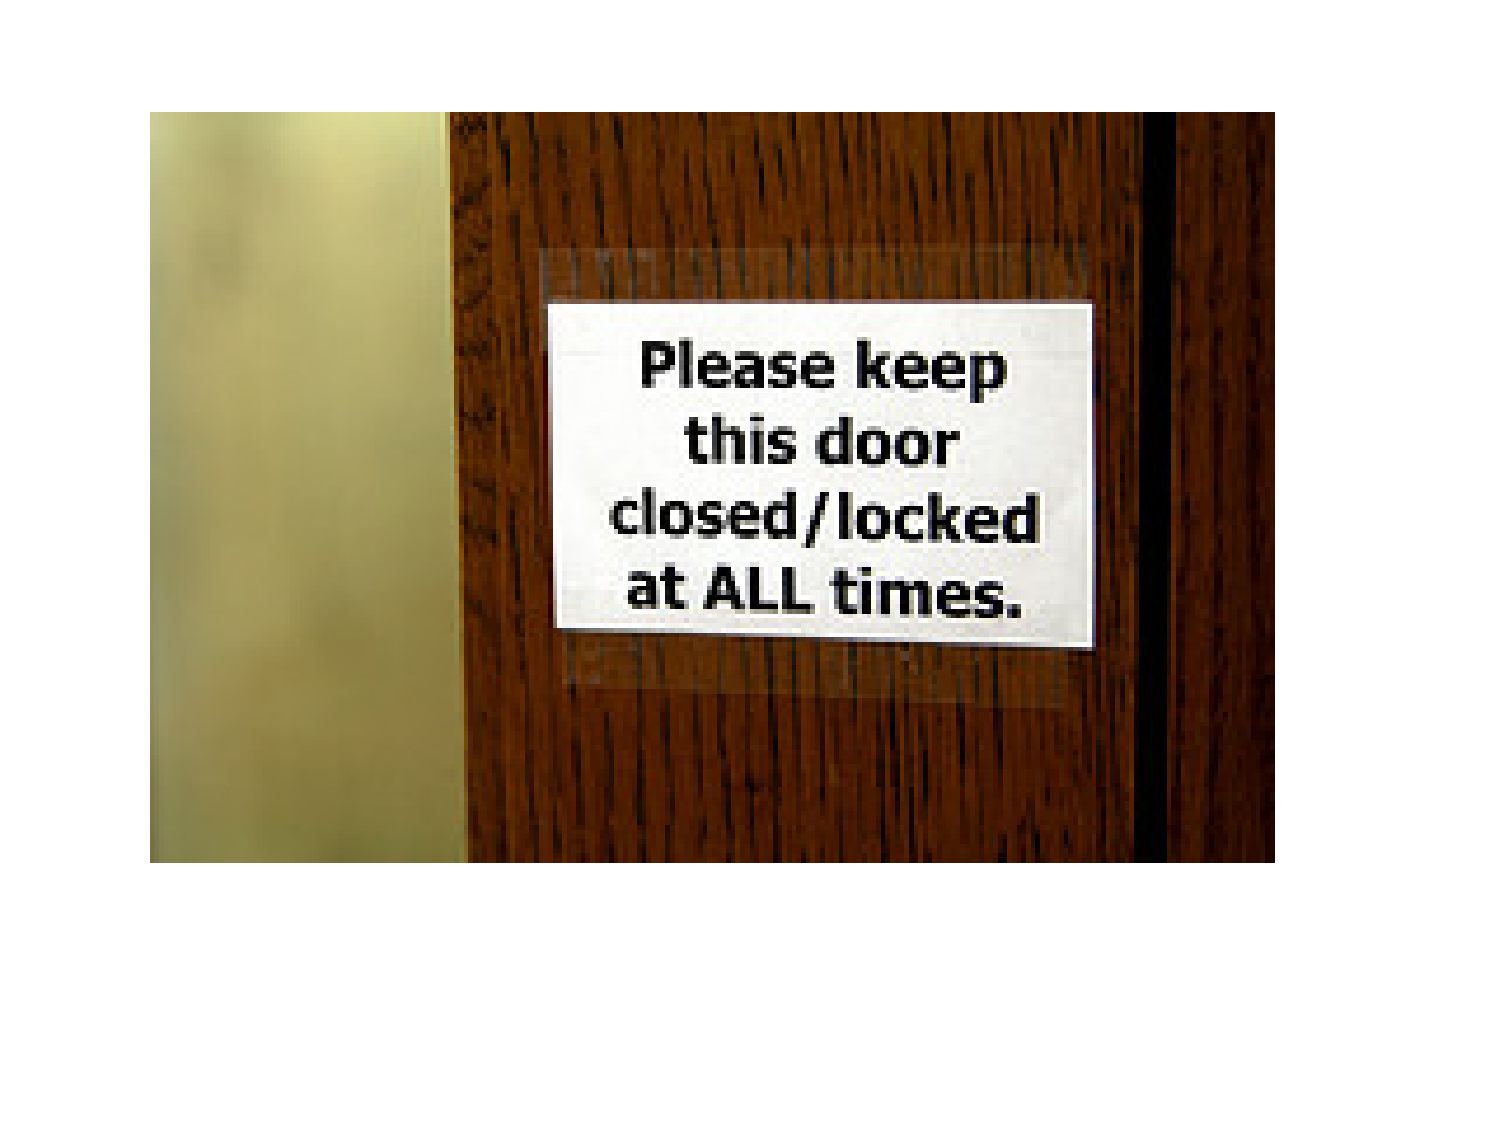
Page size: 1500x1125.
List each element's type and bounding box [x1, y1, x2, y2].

picture [149, 112, 1276, 863]
